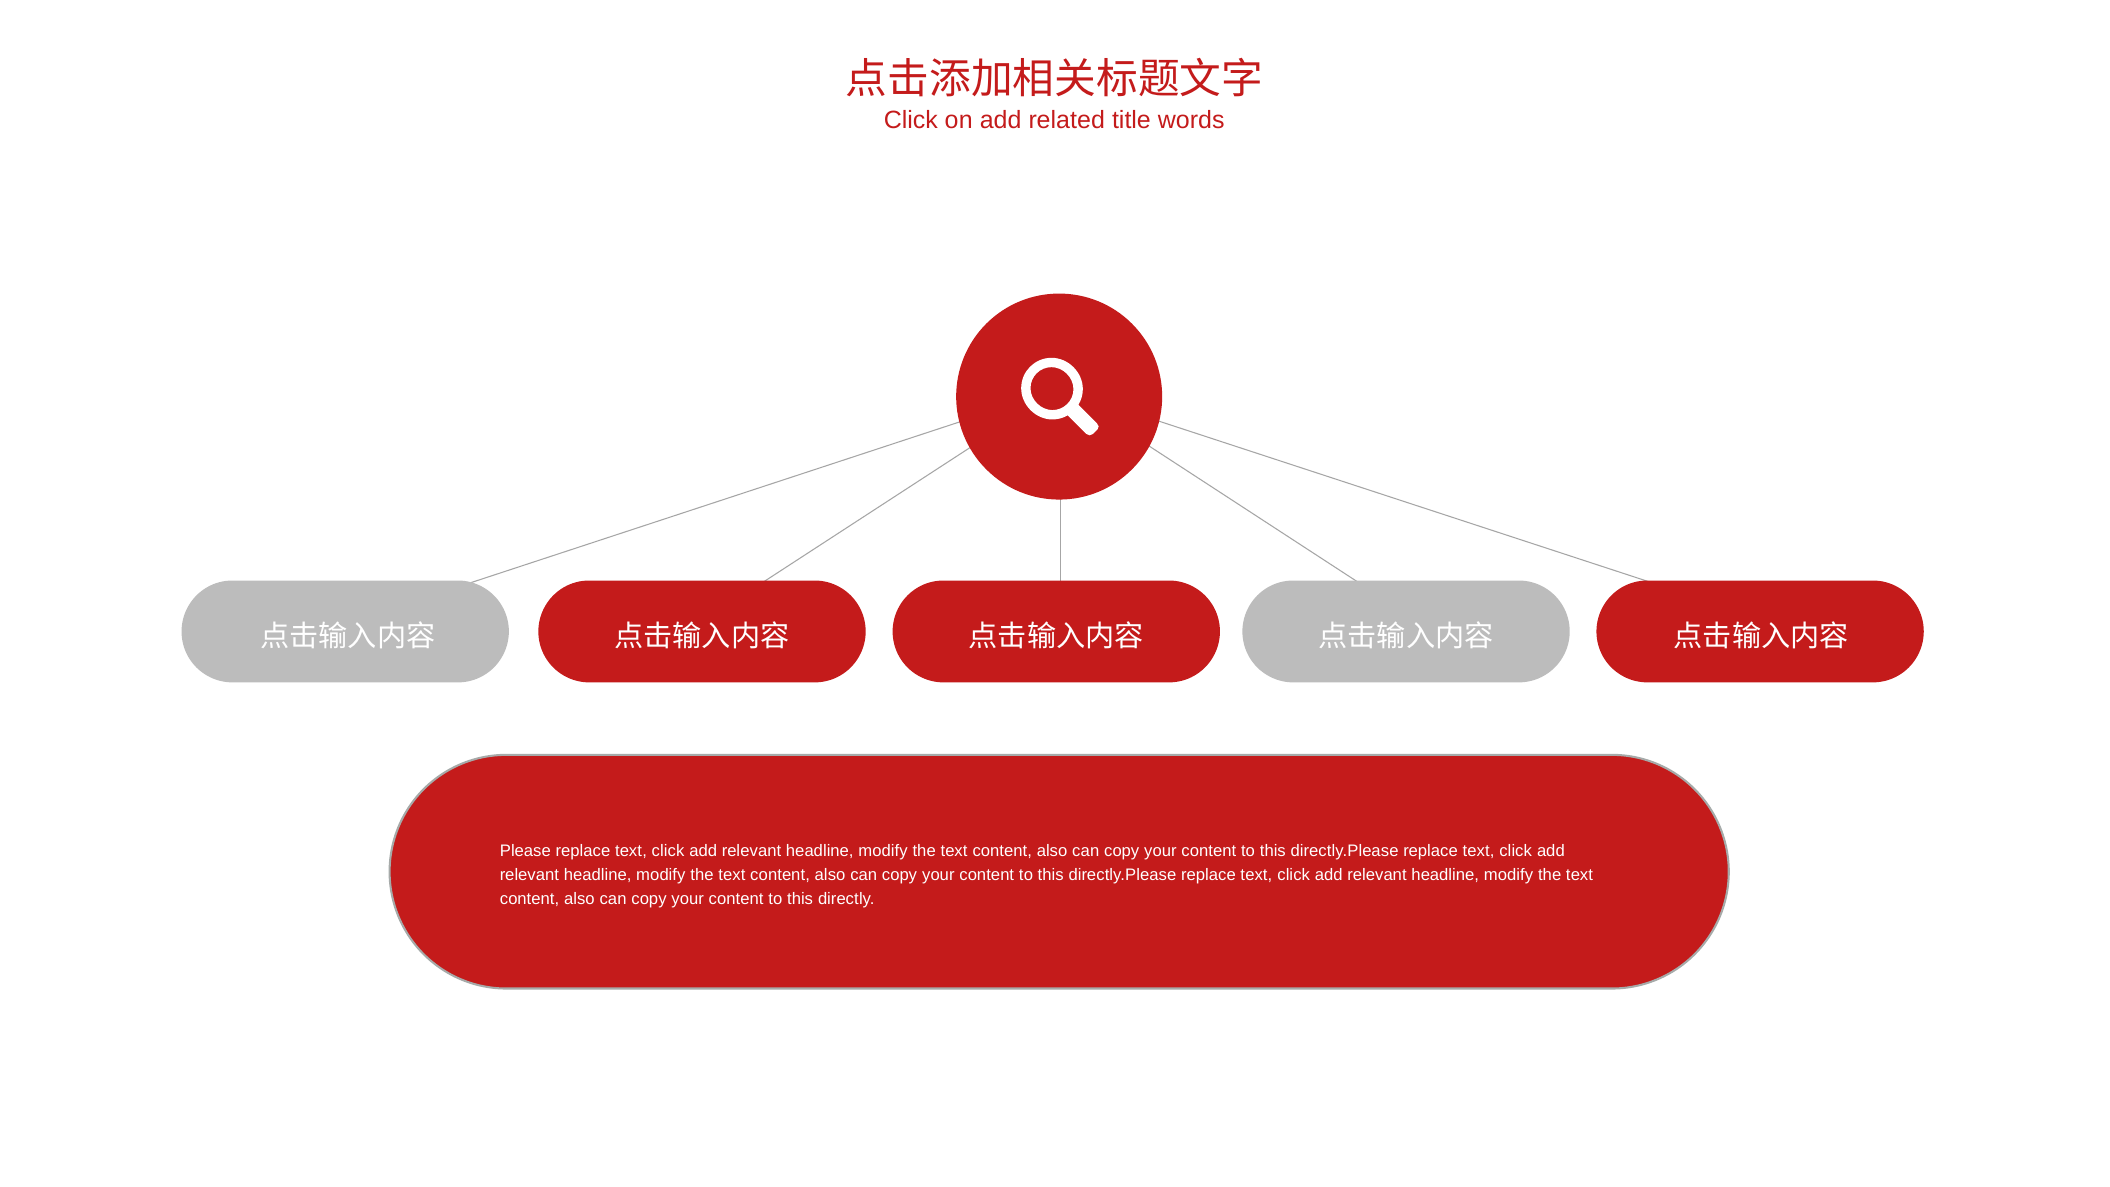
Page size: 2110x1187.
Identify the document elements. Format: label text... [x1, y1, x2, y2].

text_box 点击输入内容 [1598, 595, 1924, 667]
text_box [1610, 667, 1910, 683]
text_box [181, 613, 185, 650]
text_box Click on add related title words [864, 95, 1246, 158]
text_box 点击输入内容 [539, 596, 865, 667]
text_box [907, 667, 1206, 683]
text_box Please replace text, click add relevant headline, modify the text content, also can copy your content to this directly.Please replace text, click add relevant headline, modify the text content, also can copy your content to this directly.Please replace text, click add relevant headline, modify the text content, also can copy your content to this directly. [499, 806, 1607, 938]
text_box 点击输入内容 [1243, 596, 1569, 667]
text_box 点击输入内容 [893, 596, 1219, 667]
text_box [906, 580, 1206, 596]
text_box 点击输入内容 [185, 596, 511, 667]
text_box [1256, 667, 1556, 683]
text_box 点击添加相关标题文字 [803, 44, 1307, 107]
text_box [956, 293, 1163, 500]
text_box [195, 580, 495, 596]
text_box [1256, 580, 1556, 596]
text_box [389, 754, 1729, 989]
text_box [552, 580, 852, 596]
text_box [195, 667, 495, 683]
text_box [1611, 580, 1909, 595]
text_box [552, 667, 852, 683]
